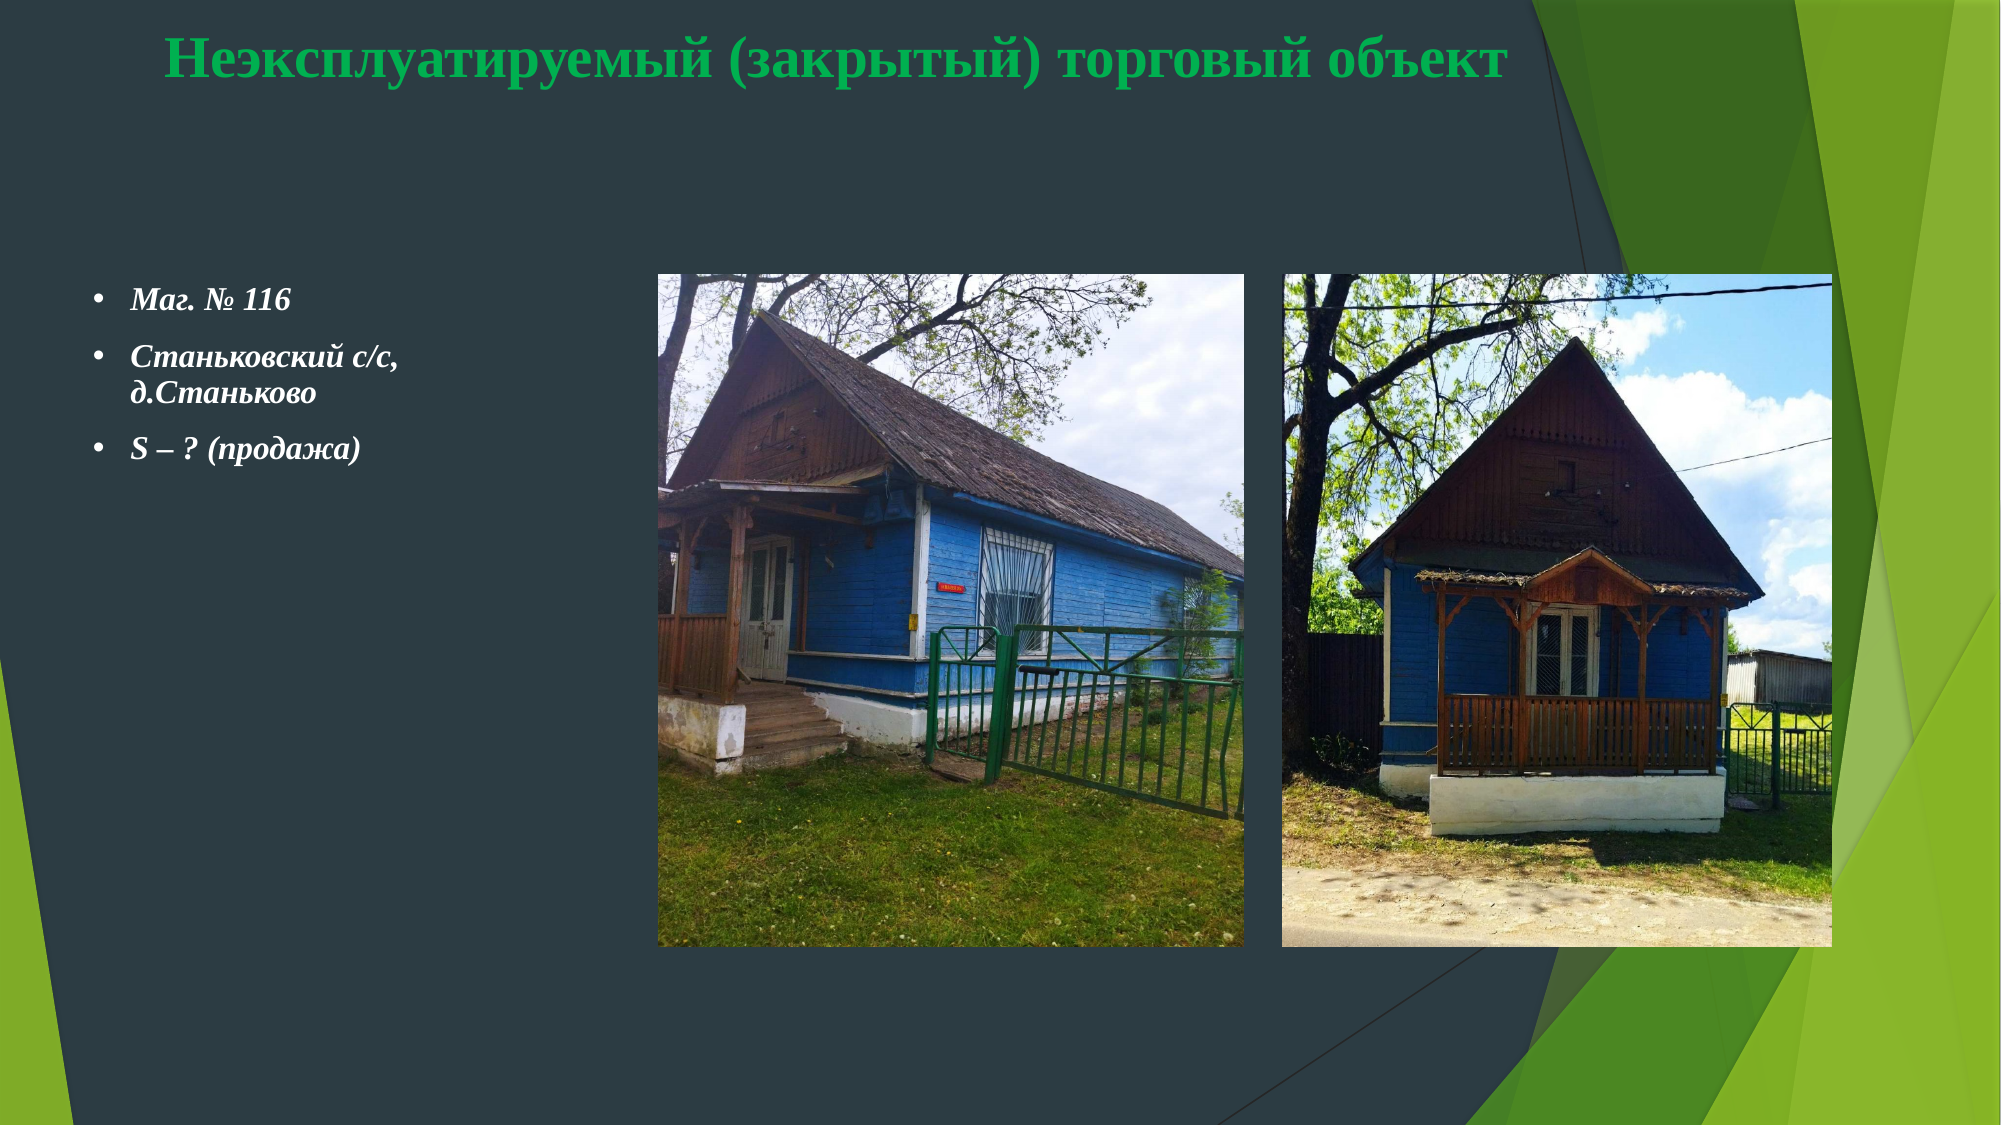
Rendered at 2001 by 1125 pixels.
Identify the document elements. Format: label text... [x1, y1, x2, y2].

picture [1281, 273, 1832, 947]
picture [657, 273, 1244, 947]
title Неэксплуатируемый (закрытый) торговый объект [137, 10, 1536, 201]
text_box Маг. № 116 Станьковский с/с, д.Станьково S – ? (продажа) [77, 274, 578, 861]
